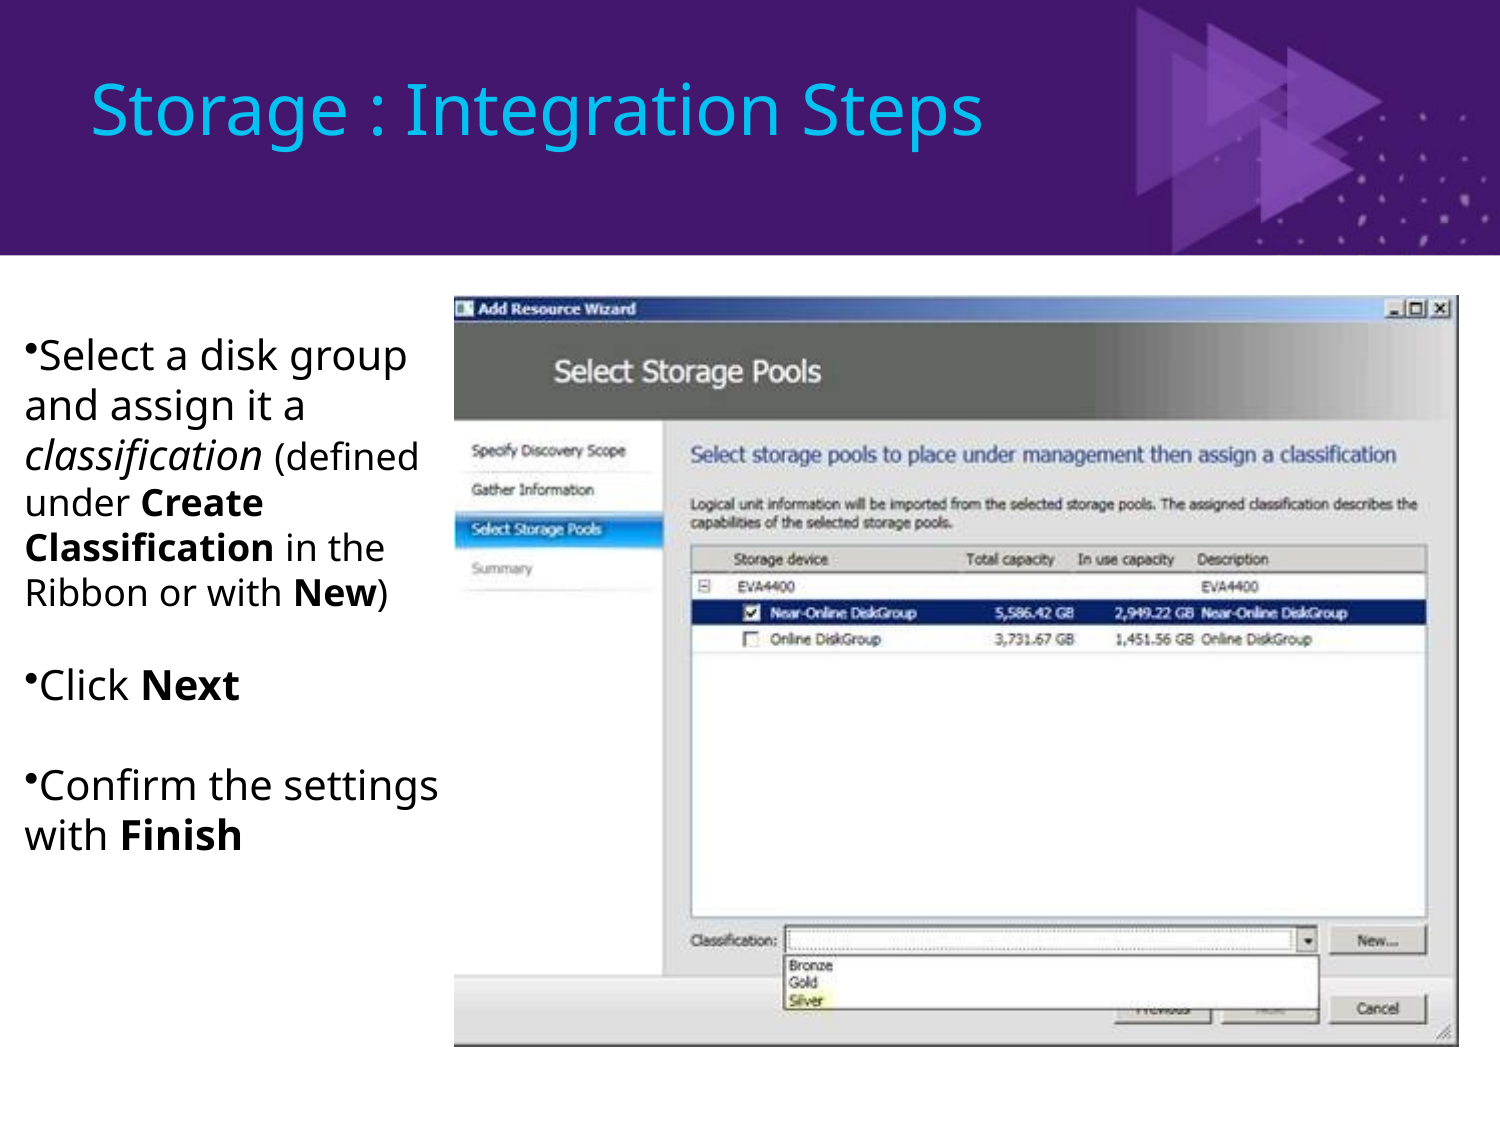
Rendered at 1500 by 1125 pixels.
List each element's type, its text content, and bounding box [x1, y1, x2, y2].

title Storage : Integration Steps [75, 56, 1425, 244]
picture [0, 0, 1500, 255]
text_box Select a disk group and assign it a classification (defined under Create Classification in the Ribbon or with New) Click Next Confirm the settings with Finish [24, 328, 449, 859]
picture [454, 294, 1459, 1047]
